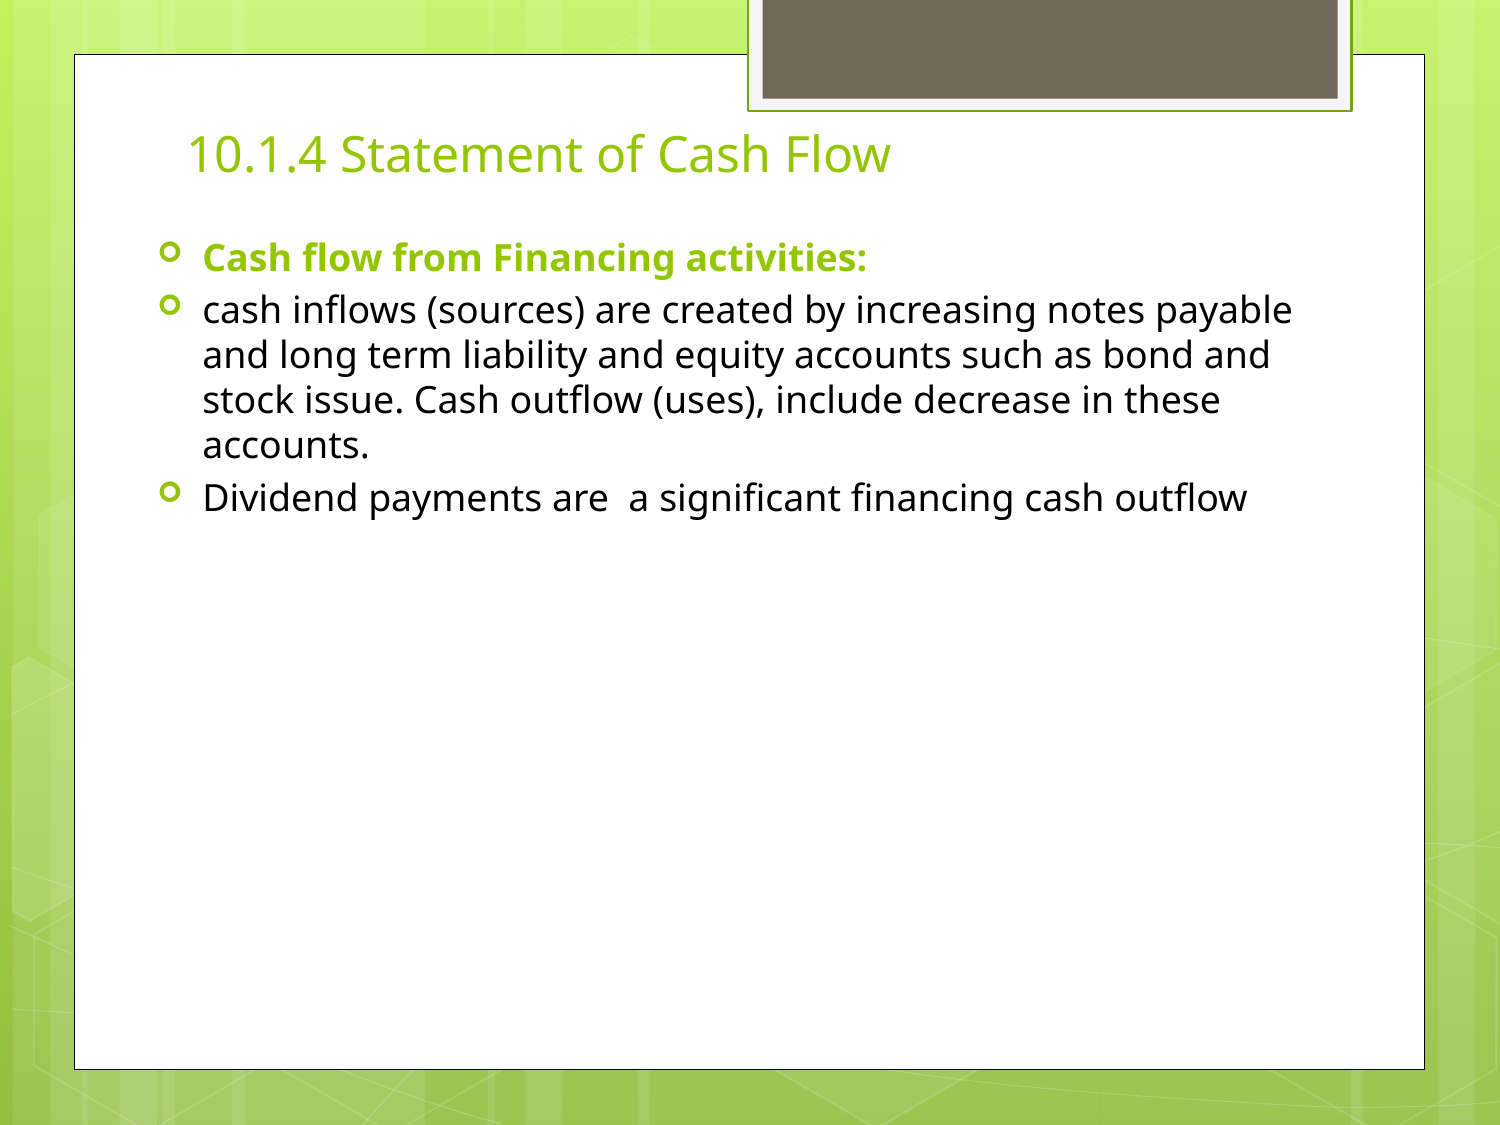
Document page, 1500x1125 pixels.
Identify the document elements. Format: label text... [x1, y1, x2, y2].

list Cash flow from Financing activities: cash inflows (sources) are created by increasing notes payable and long term liability and equity accounts such as bond and stock issue. Cash outflow (uses), include decrease in these accounts. Dividend payments are a significant financing cash outflow [130, 226, 1369, 957]
title 10.1.4 Statement of Cash Flow [171, 95, 1324, 191]
